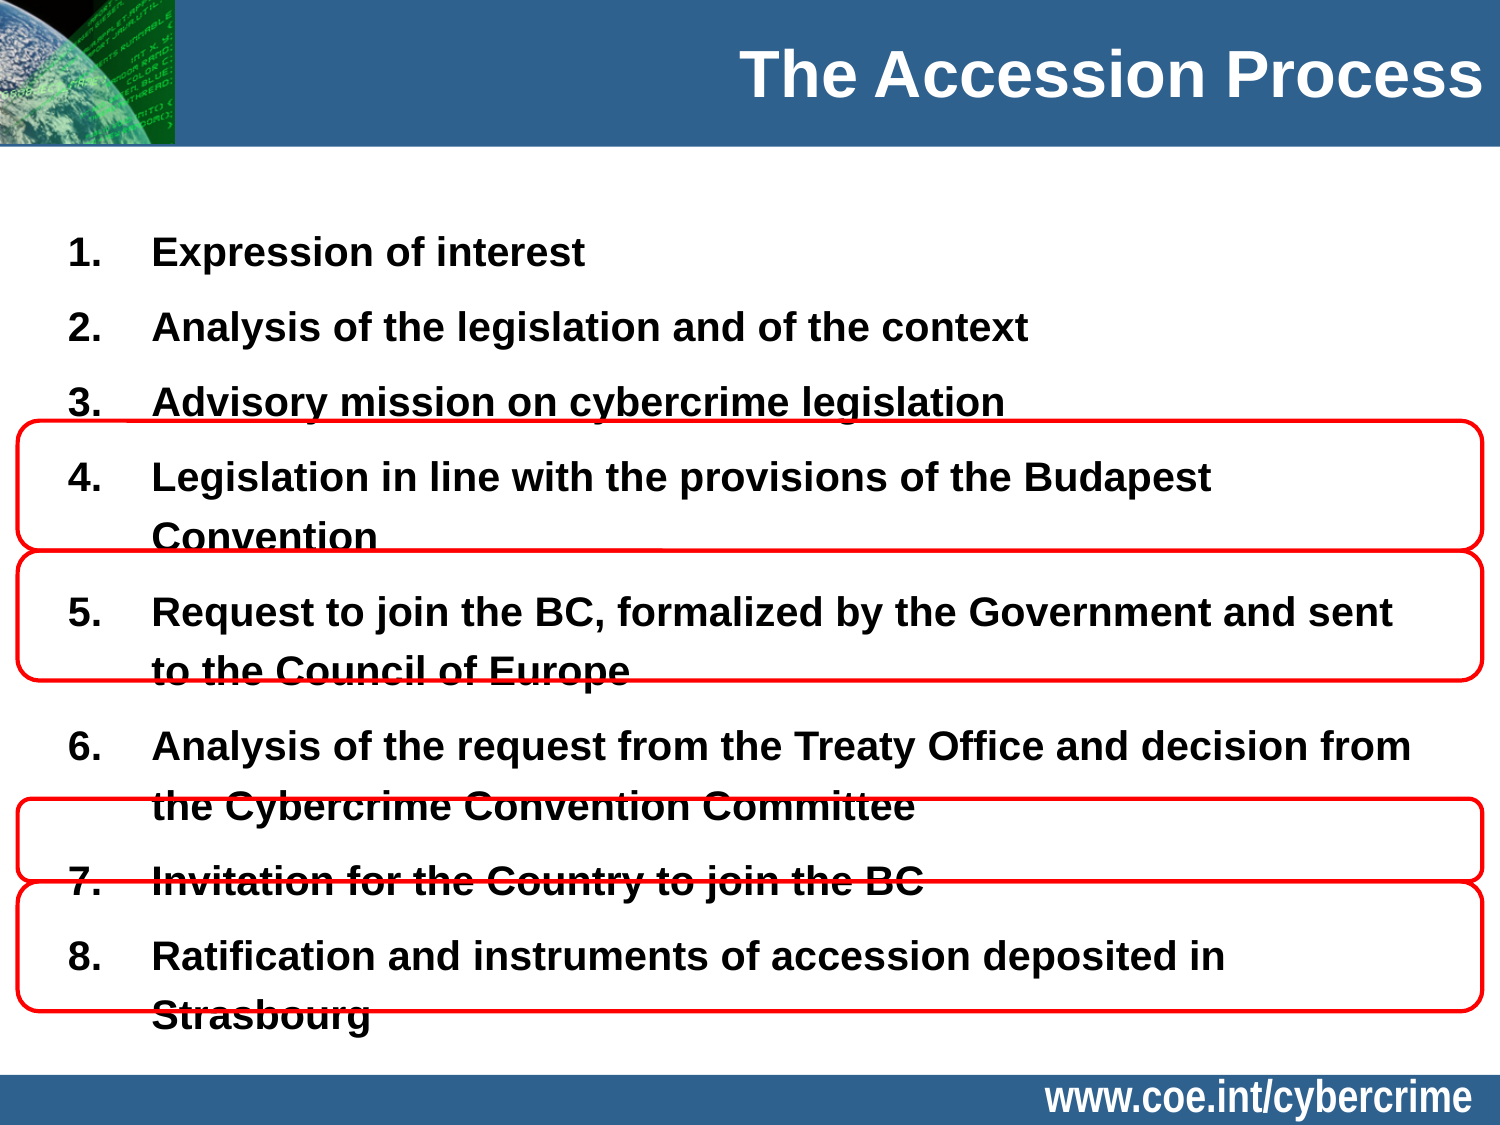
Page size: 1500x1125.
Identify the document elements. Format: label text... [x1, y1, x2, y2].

text_box [15, 879, 1485, 1014]
text_box [15, 796, 1485, 883]
text_box Expression of interest Analysis of the legislation and of the context Advisory mission on cybercrime legislation Legislation in line with the provisions of the Budapest Convention Request to join the BC, formalized by the Government and sent to the Council of Europe Analysis of the request from the Treaty Office and decision from the Cybercrime Convention Committee Invitation for the Country to join the BC Ratification and instruments of accession deposited in Strasbourg [53, 683, 1437, 796]
text_box [0, 1073, 1030, 1125]
text_box The Accession Process [177, 0, 1500, 149]
picture [0, 0, 175, 144]
text_box Expression of interest Analysis of the legislation and of the context Advisory mission on cybercrime legislation Legislation in line with the provisions of the Budapest Convention Request to join the BC, formalized by the Government and sent to the Council of Europe Analysis of the request from the Treaty Office and decision from the Cybercrime Convention Committee Invitation for the Country to join the BC Ratification and instruments of accession deposited in Strasbourg [53, 1014, 1437, 1047]
text_box Expression of interest Analysis of the legislation and of the context Advisory mission on cybercrime legislation Legislation in line with the provisions of the Budapest Convention Request to join the BC, formalized by the Government and sent to the Council of Europe Analysis of the request from the Treaty Office and decision from the Cybercrime Convention Committee Invitation for the Country to join the BC Ratification and instruments of accession deposited in Strasbourg [53, 208, 1437, 418]
text_box [15, 418, 1485, 551]
text_box www.coe.int/cybercrime [1030, 1059, 1500, 1125]
text_box [15, 548, 1485, 683]
